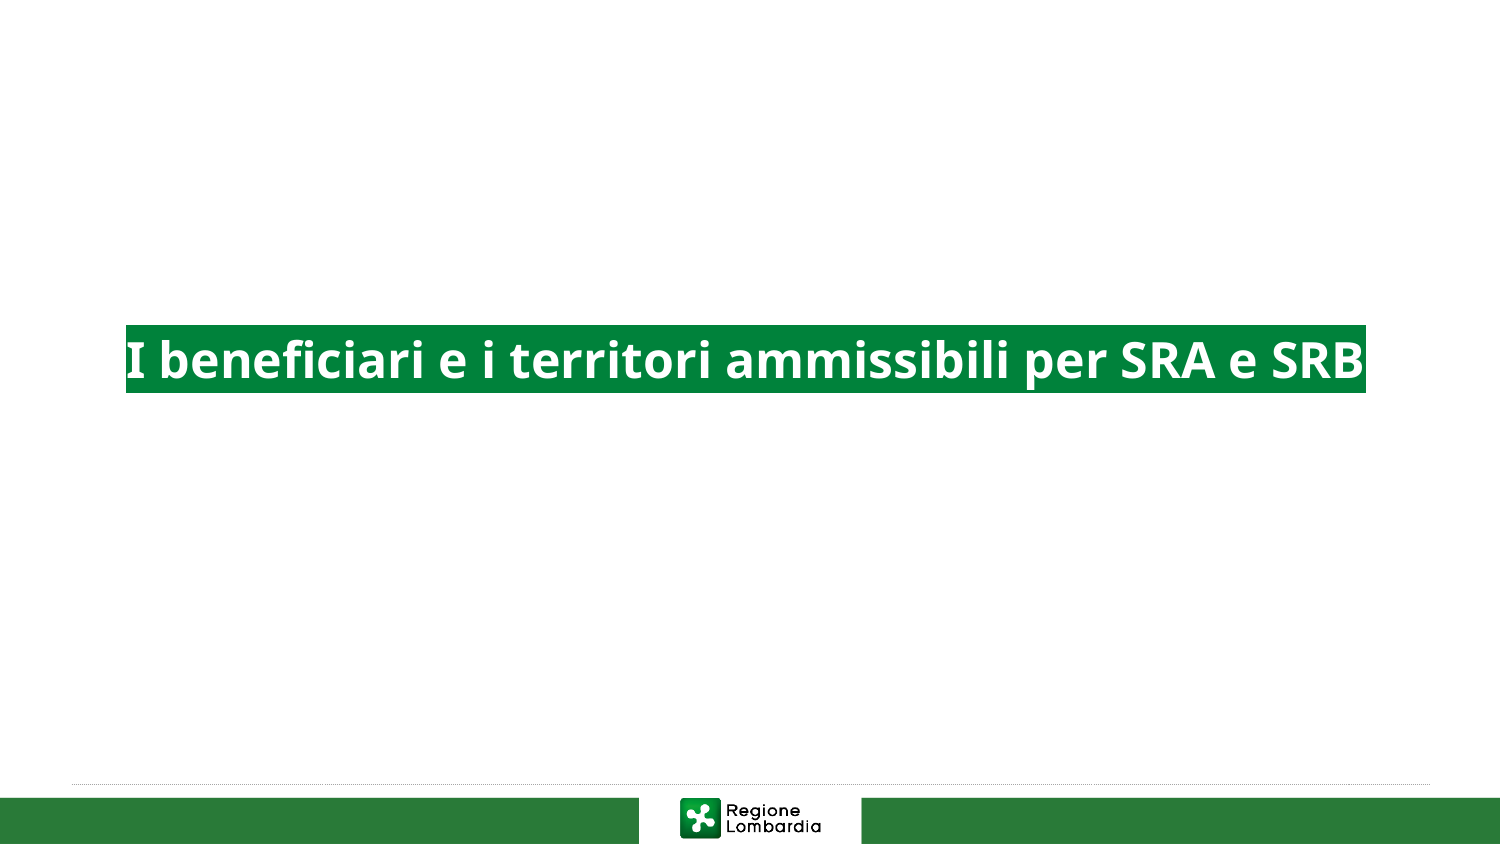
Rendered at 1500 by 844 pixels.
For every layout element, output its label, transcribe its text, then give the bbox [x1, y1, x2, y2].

picture [0, 0, 1500, 844]
text_box I beneficiari e i territori ammissibili per SRA e SRB [111, 321, 1471, 397]
